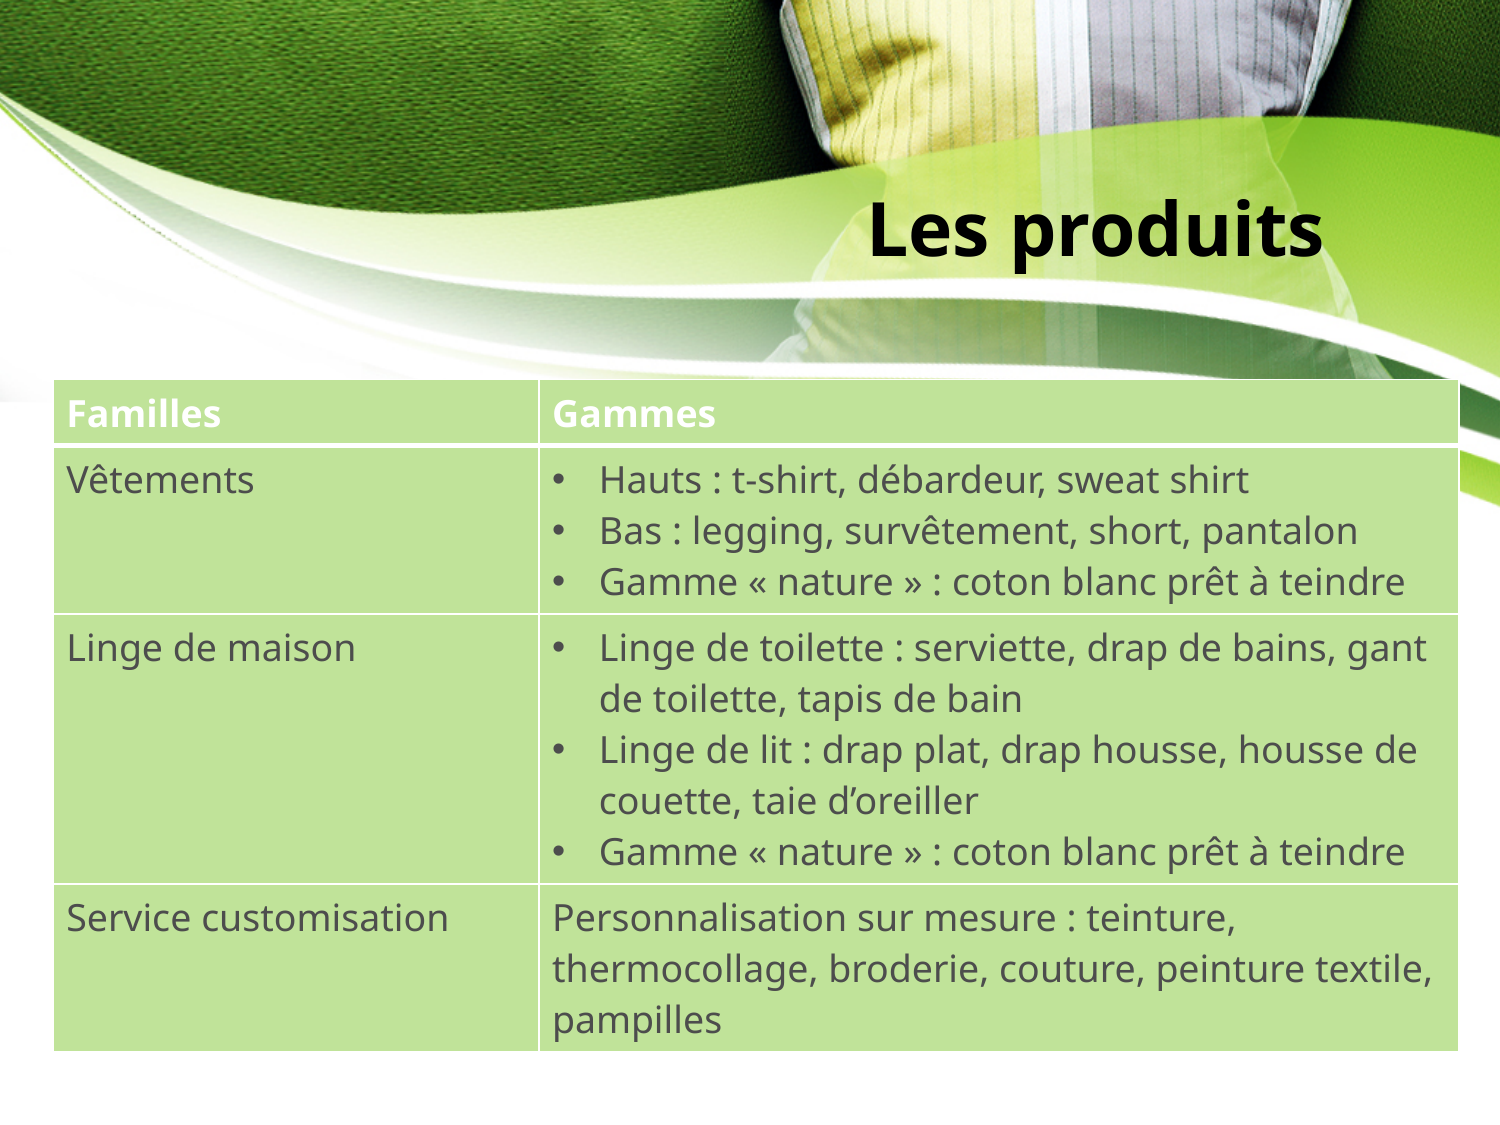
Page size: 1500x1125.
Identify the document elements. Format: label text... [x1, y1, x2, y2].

title Les produits [123, 184, 1341, 268]
table_cell Service customisation [54, 885, 538, 1051]
picture [0, 0, 1500, 1125]
table_header Familles [54, 380, 538, 443]
table_cell Personnalisation sur mesure : teinture, thermocollage, broderie, couture, peinture textile, pampilles [540, 885, 1458, 1051]
table_header Gammes [540, 380, 1458, 443]
table_cell Hauts : t-shirt, débardeur, sweat shirt Bas : legging, survêtement, short, pantalon Gamme « nature » : coton blanc prêt à teindre [540, 448, 1458, 613]
table_cell Linge de maison [54, 615, 538, 883]
table_cell Linge de toilette : serviette, drap de bains, gant de toilette, tapis de bain Linge de lit : drap plat, drap housse, housse de couette, taie d’oreiller Gamme « nature » : coton blanc prêt à teindre [540, 615, 1458, 883]
table_cell Vêtements [54, 448, 538, 613]
